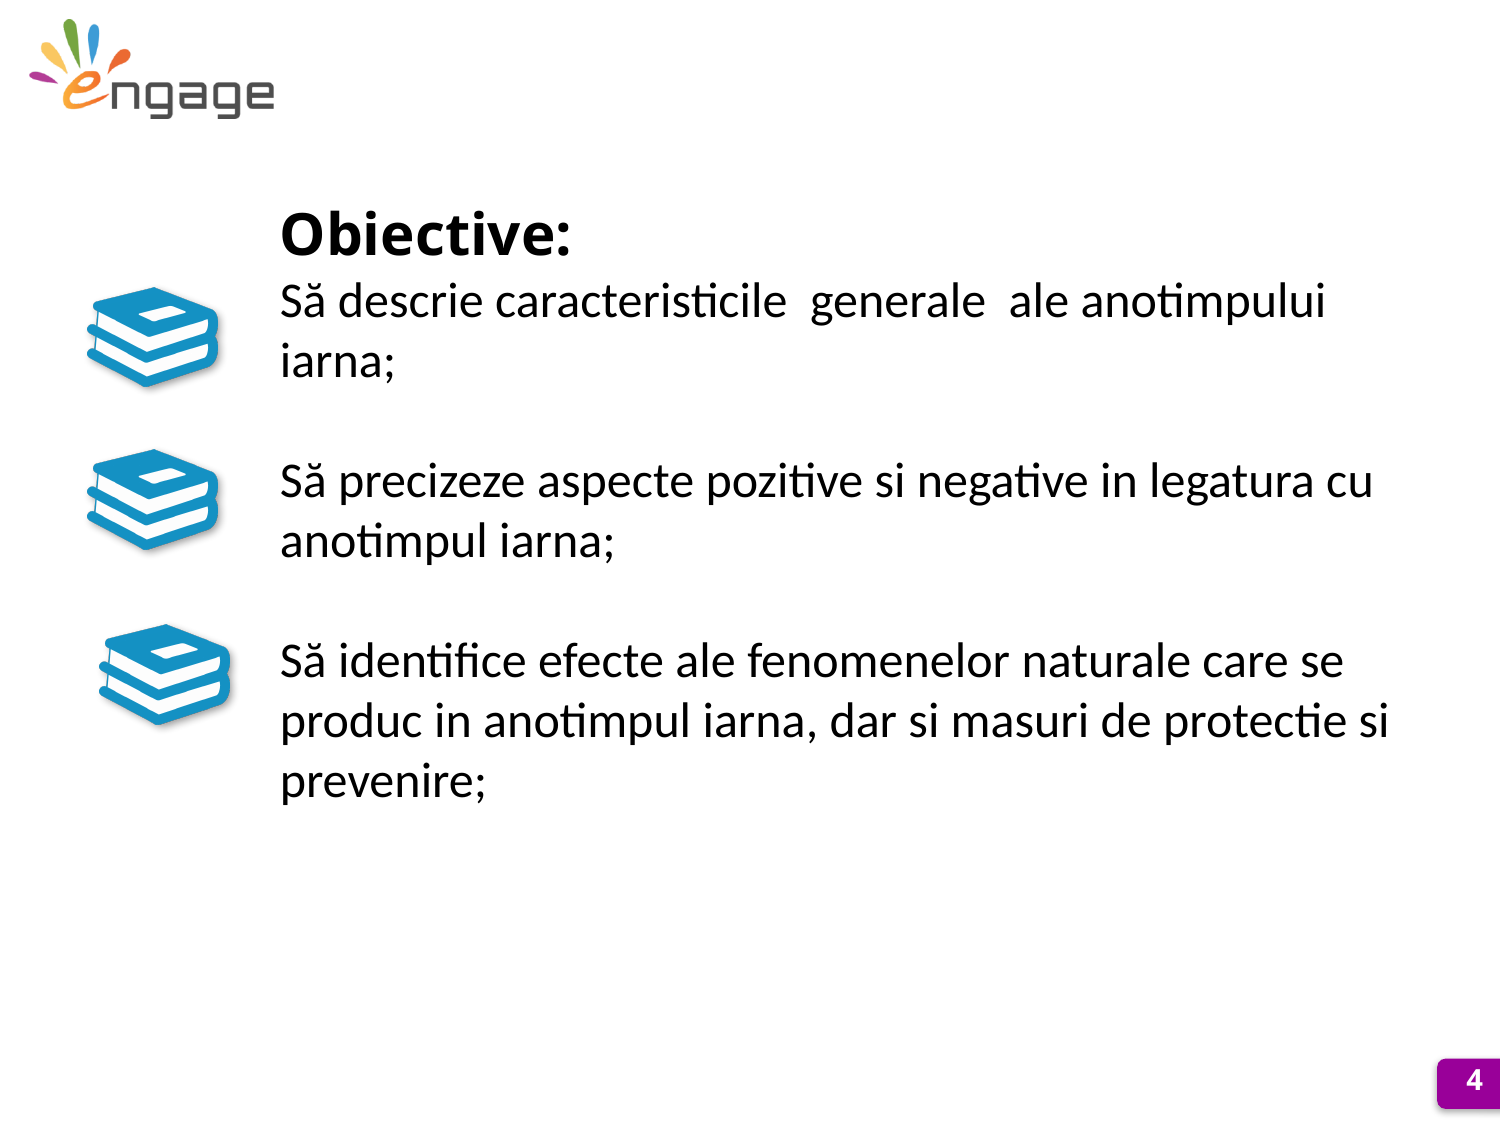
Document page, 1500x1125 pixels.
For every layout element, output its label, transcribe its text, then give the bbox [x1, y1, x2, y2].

text_box Obiective: Să descrie caracteristicile generale ale anotimpului iarna; Să precizeze aspecte pozitive si negative in legatura cu anotimpul iarna; Să identifice efecte ale fenomenelor naturale care se produc in anotimpul iarna, dar si masuri de protectie si prevenire; [265, 189, 1449, 992]
picture [29, 19, 278, 119]
picture [87, 287, 218, 388]
picture [99, 624, 231, 725]
picture [87, 449, 218, 550]
